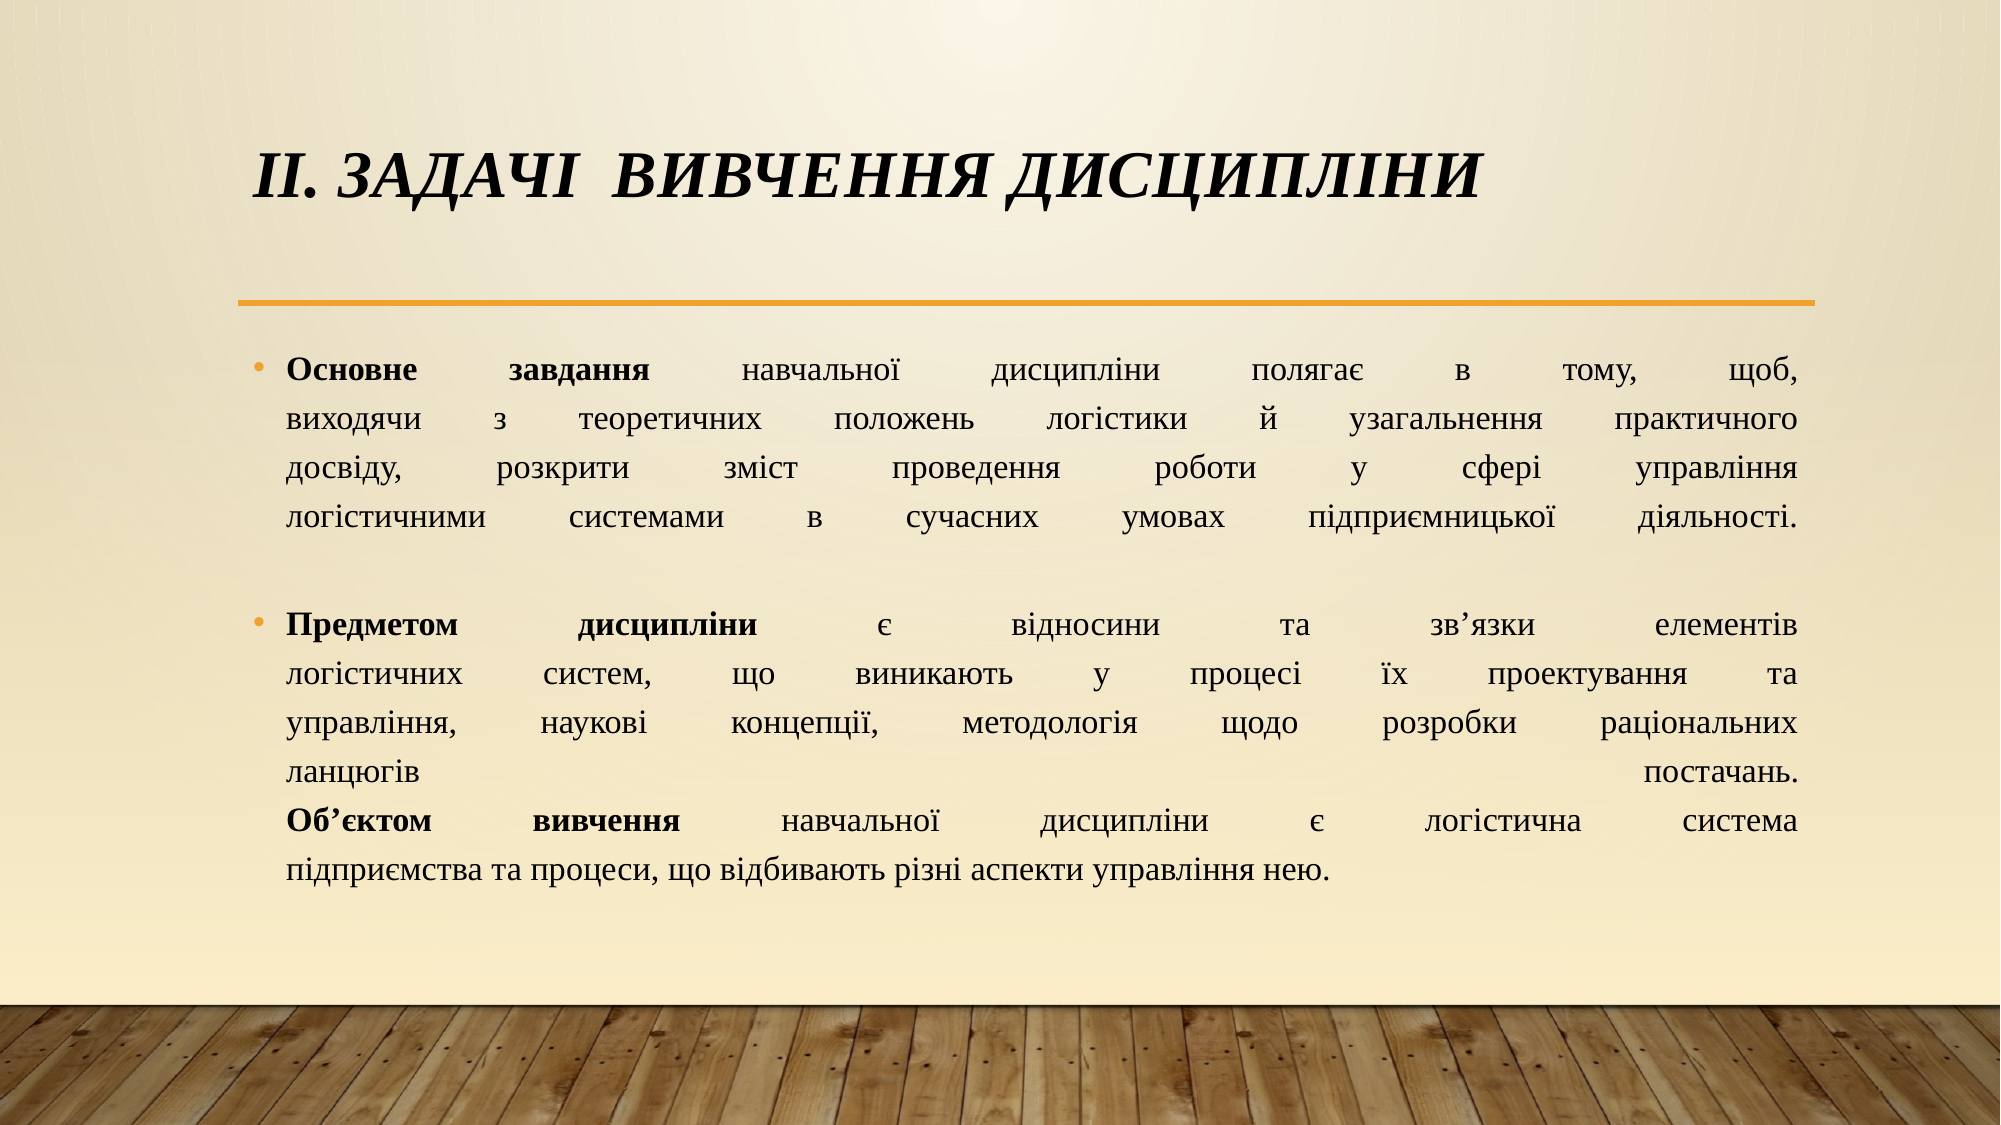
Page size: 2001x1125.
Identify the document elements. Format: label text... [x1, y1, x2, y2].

list Основне завдання навчальної дисципліни полягає в тому, щоб, виходячи з теоретичних положень логістики й узагальнення практичного досвіду, розкрити зміст проведення роботи у сфері управління логістичними системами в сучасних умовах підприємницької діяльності. Предметом дисципліни є відносини та зв’язки елементів логістичних систем, що виникають у процесі їх проектування та управління, наукові концепції, методологія щодо розробки раціональних ланцюгів постачань. Об’єктом вивчення навчальної дисципліни є логістична система підприємства та процеси, що відбивають різні аспекти управління нею. [238, 330, 1814, 897]
picture [0, 1005, 2000, 1125]
title ІІ. ЗАДАЧІ ВИВЧЕННЯ ДИСЦИПЛІНИ [238, 131, 1814, 305]
